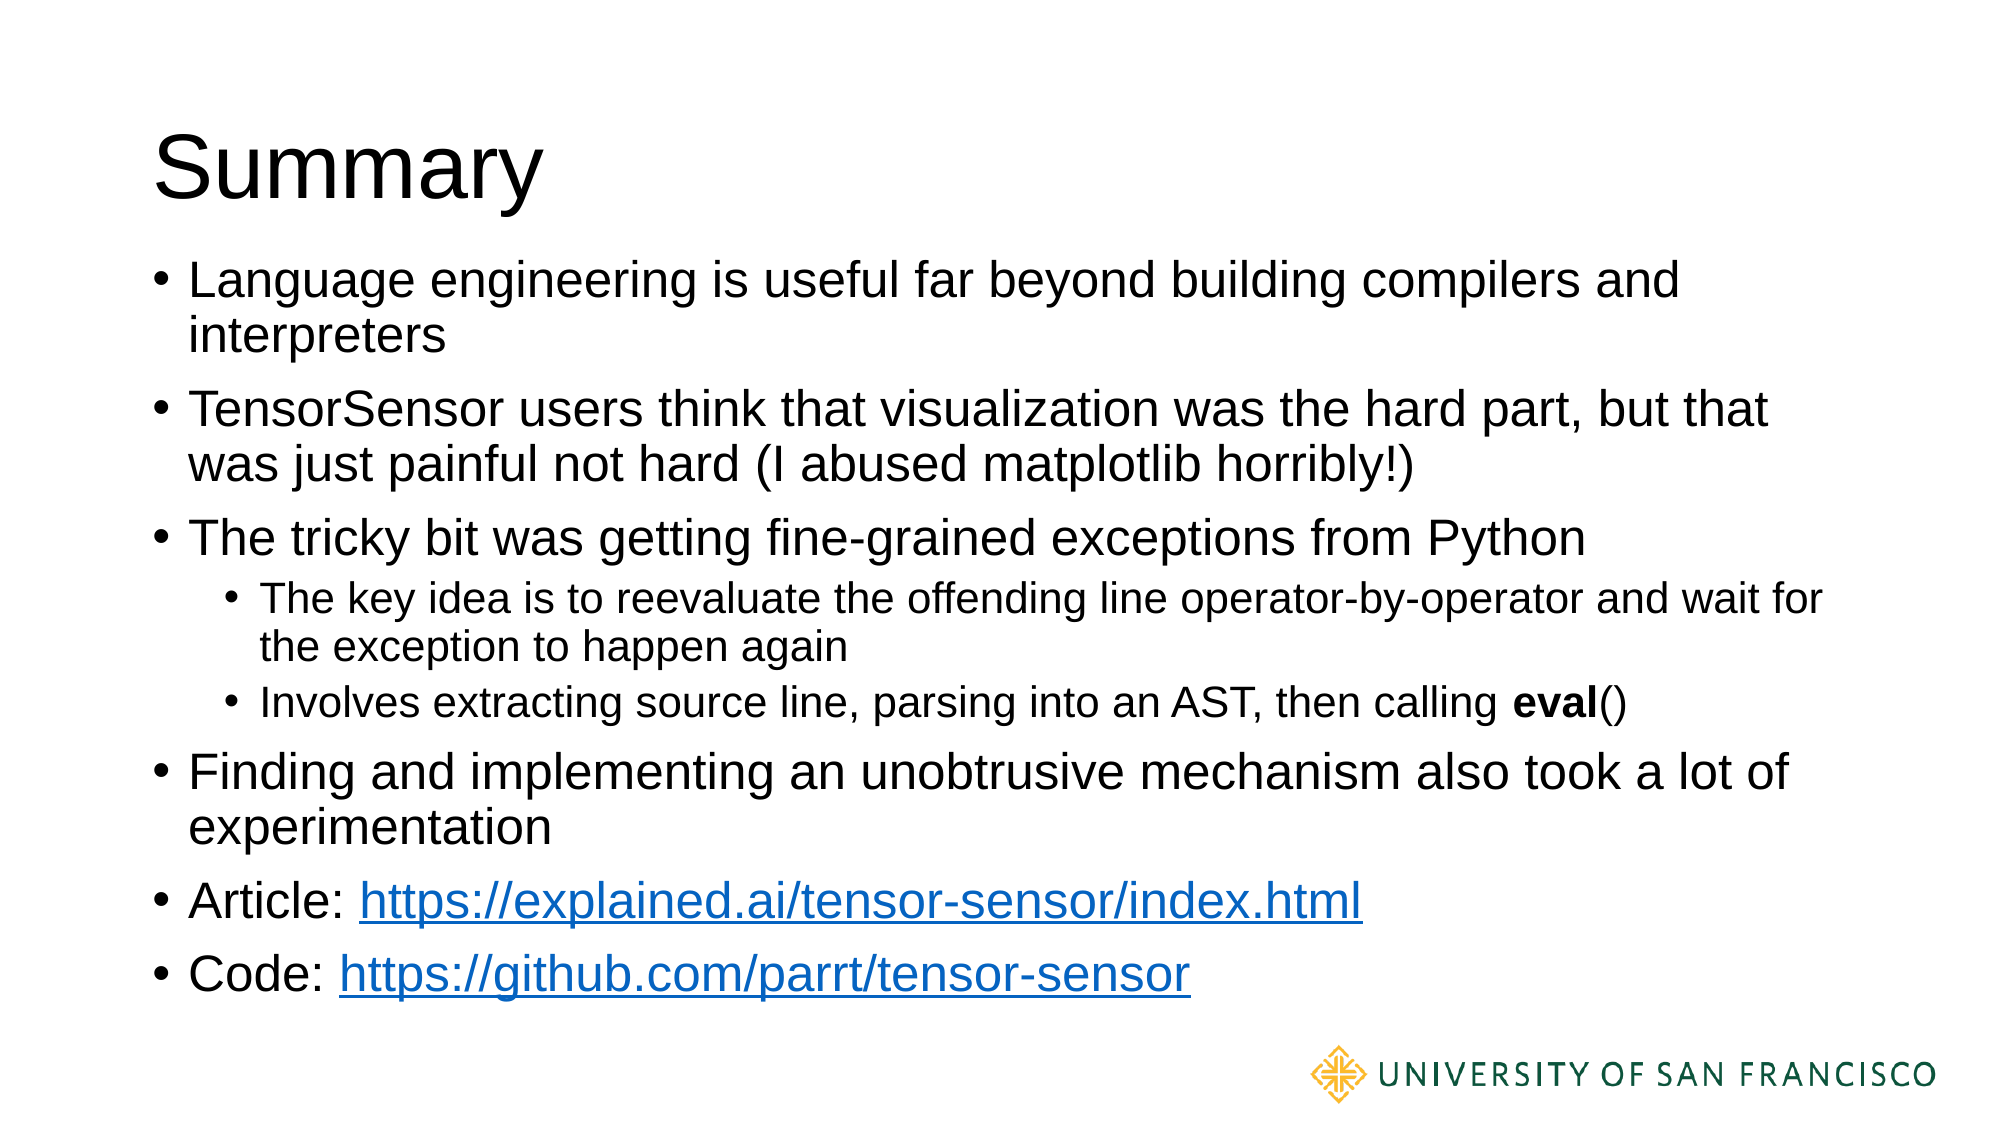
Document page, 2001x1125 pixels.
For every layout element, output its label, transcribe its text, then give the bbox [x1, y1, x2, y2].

list Language engineering is useful far beyond building compilers and interpreters TensorSensor users think that visualization was the hard part, but that was just painful not hard (I abused matplotlib horribly!) The tricky bit was getting fine-grained exceptions from Python The key idea is to reevaluate the offending line operator-by-operator and wait for the exception to happen again Involves extracting source line, parsing into an AST, then calling eval() Finding and implementing an unobtrusive mechanism also took a lot of experimentation Article: https://explained.ai/tensor-sensor/index.html Code: https://github.com/parrt/tensor-sensor [137, 245, 1863, 1014]
title Summary [137, 59, 1863, 245]
